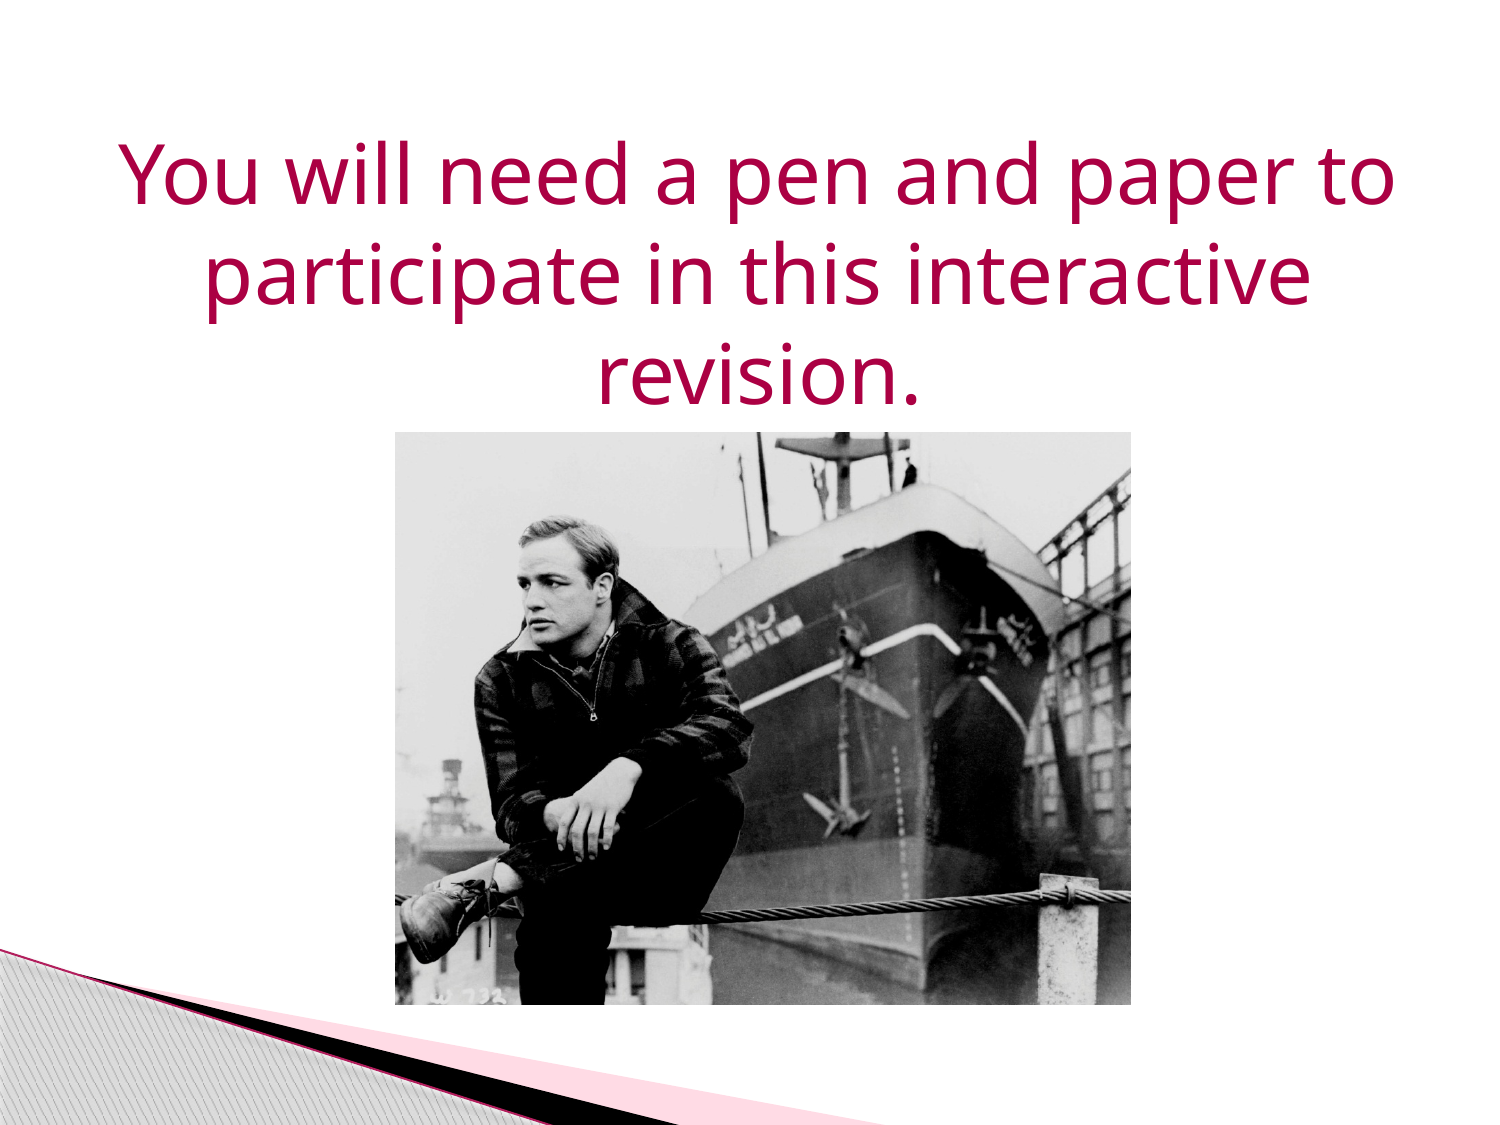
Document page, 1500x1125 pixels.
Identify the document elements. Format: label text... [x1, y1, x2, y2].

list You will need a pen and paper to participate in this interactive revision. [75, 113, 1425, 986]
picture [395, 432, 1131, 1005]
